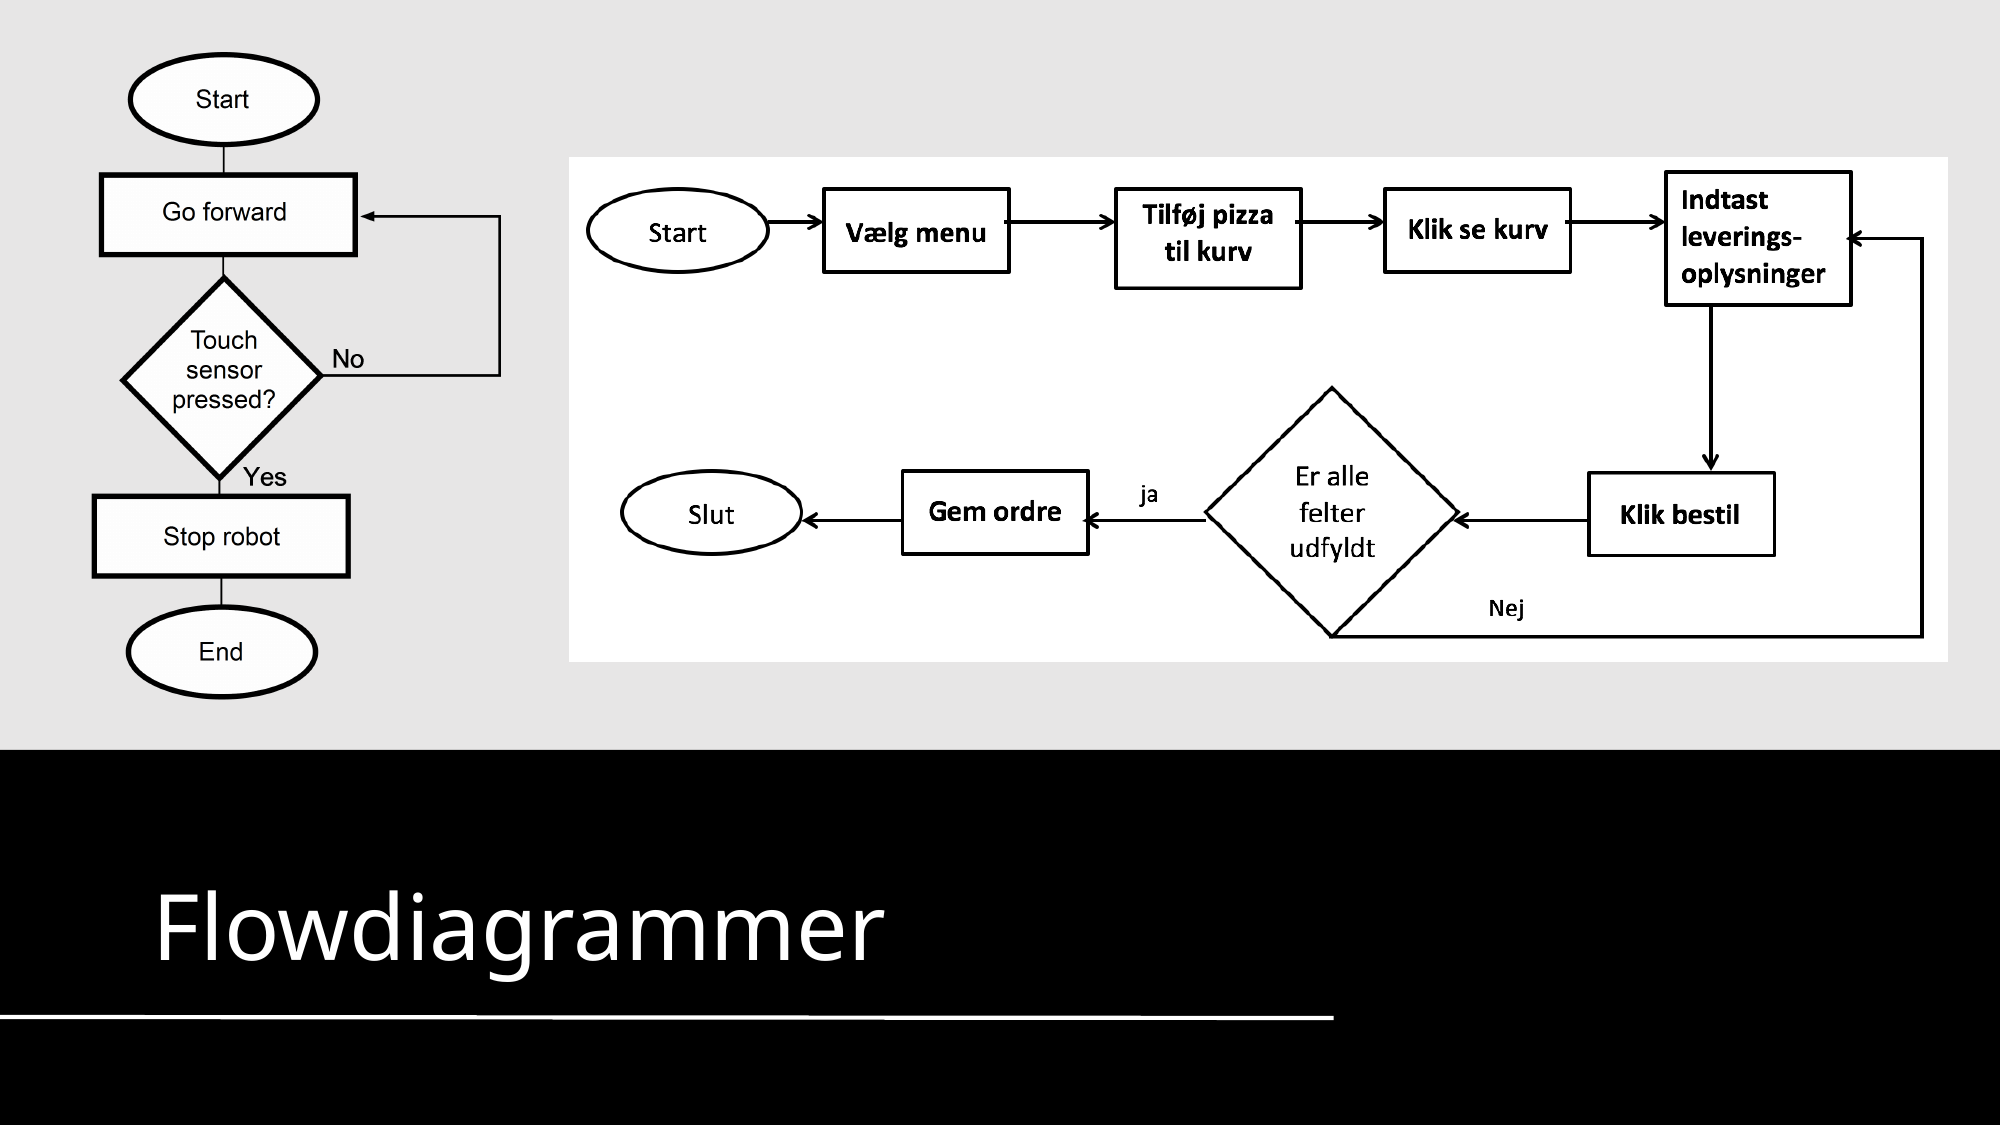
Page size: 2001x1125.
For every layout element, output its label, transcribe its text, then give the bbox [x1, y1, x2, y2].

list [569, 157, 1948, 662]
title Flowdiagrammer [137, 778, 1334, 988]
text_box [0, 749, 2000, 1125]
picture [85, 47, 506, 703]
